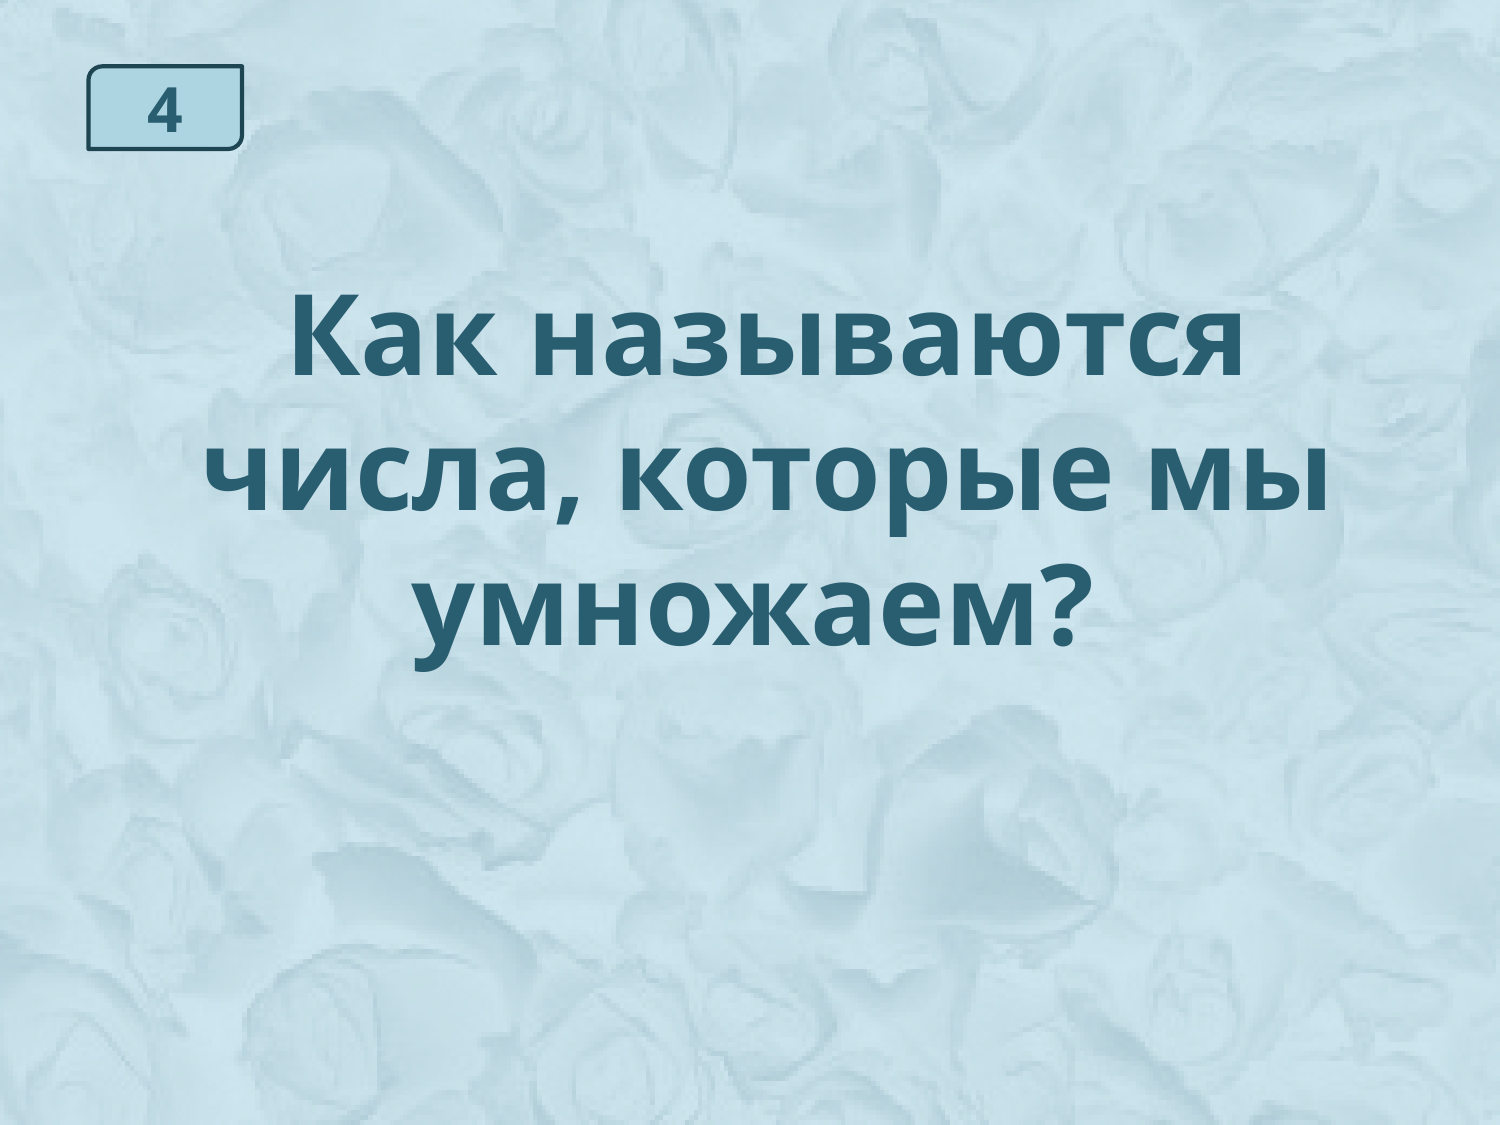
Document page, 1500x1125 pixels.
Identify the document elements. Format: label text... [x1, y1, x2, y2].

text_box Как называются числа, которые мы умножаем? [147, 255, 1388, 676]
text_box 4 [86, 64, 245, 152]
